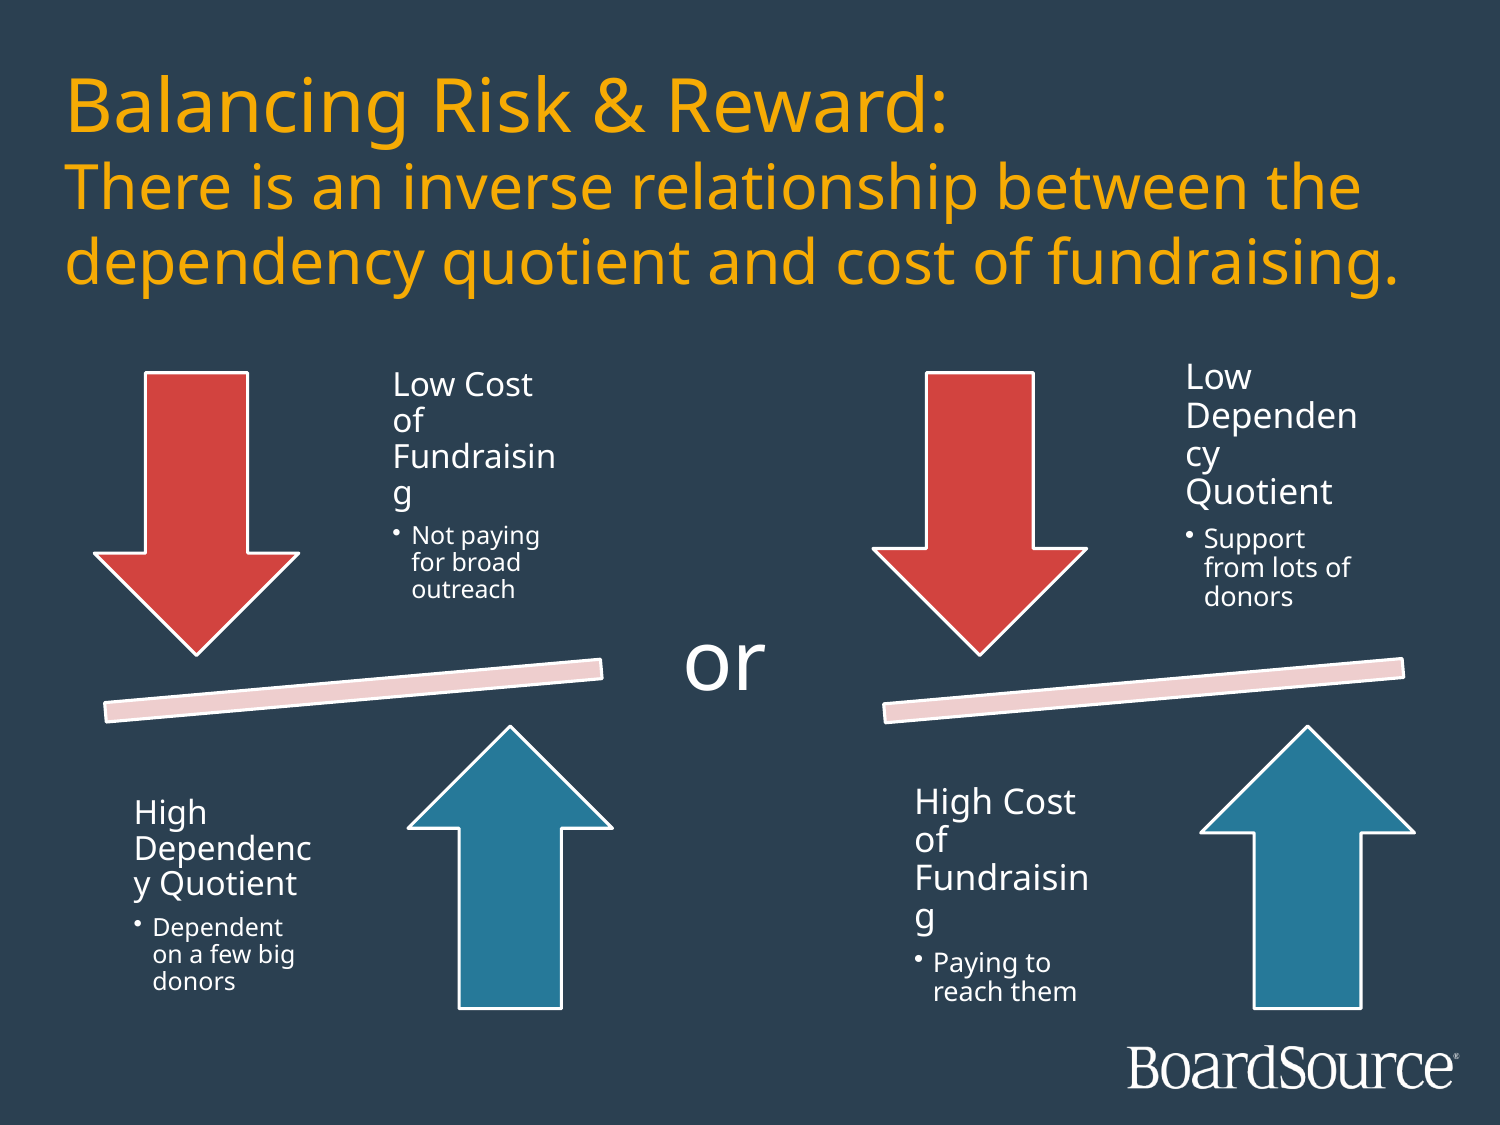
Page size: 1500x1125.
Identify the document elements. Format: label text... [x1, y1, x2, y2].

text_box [11, 336, 695, 1045]
text_box or [700, 600, 781, 715]
picture [1124, 1045, 1463, 1091]
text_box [786, 336, 1500, 1045]
text_box Balancing Risk & Reward: There is an inverse relationship between the dependency quotient and cost of fundraising. [50, 49, 1450, 395]
